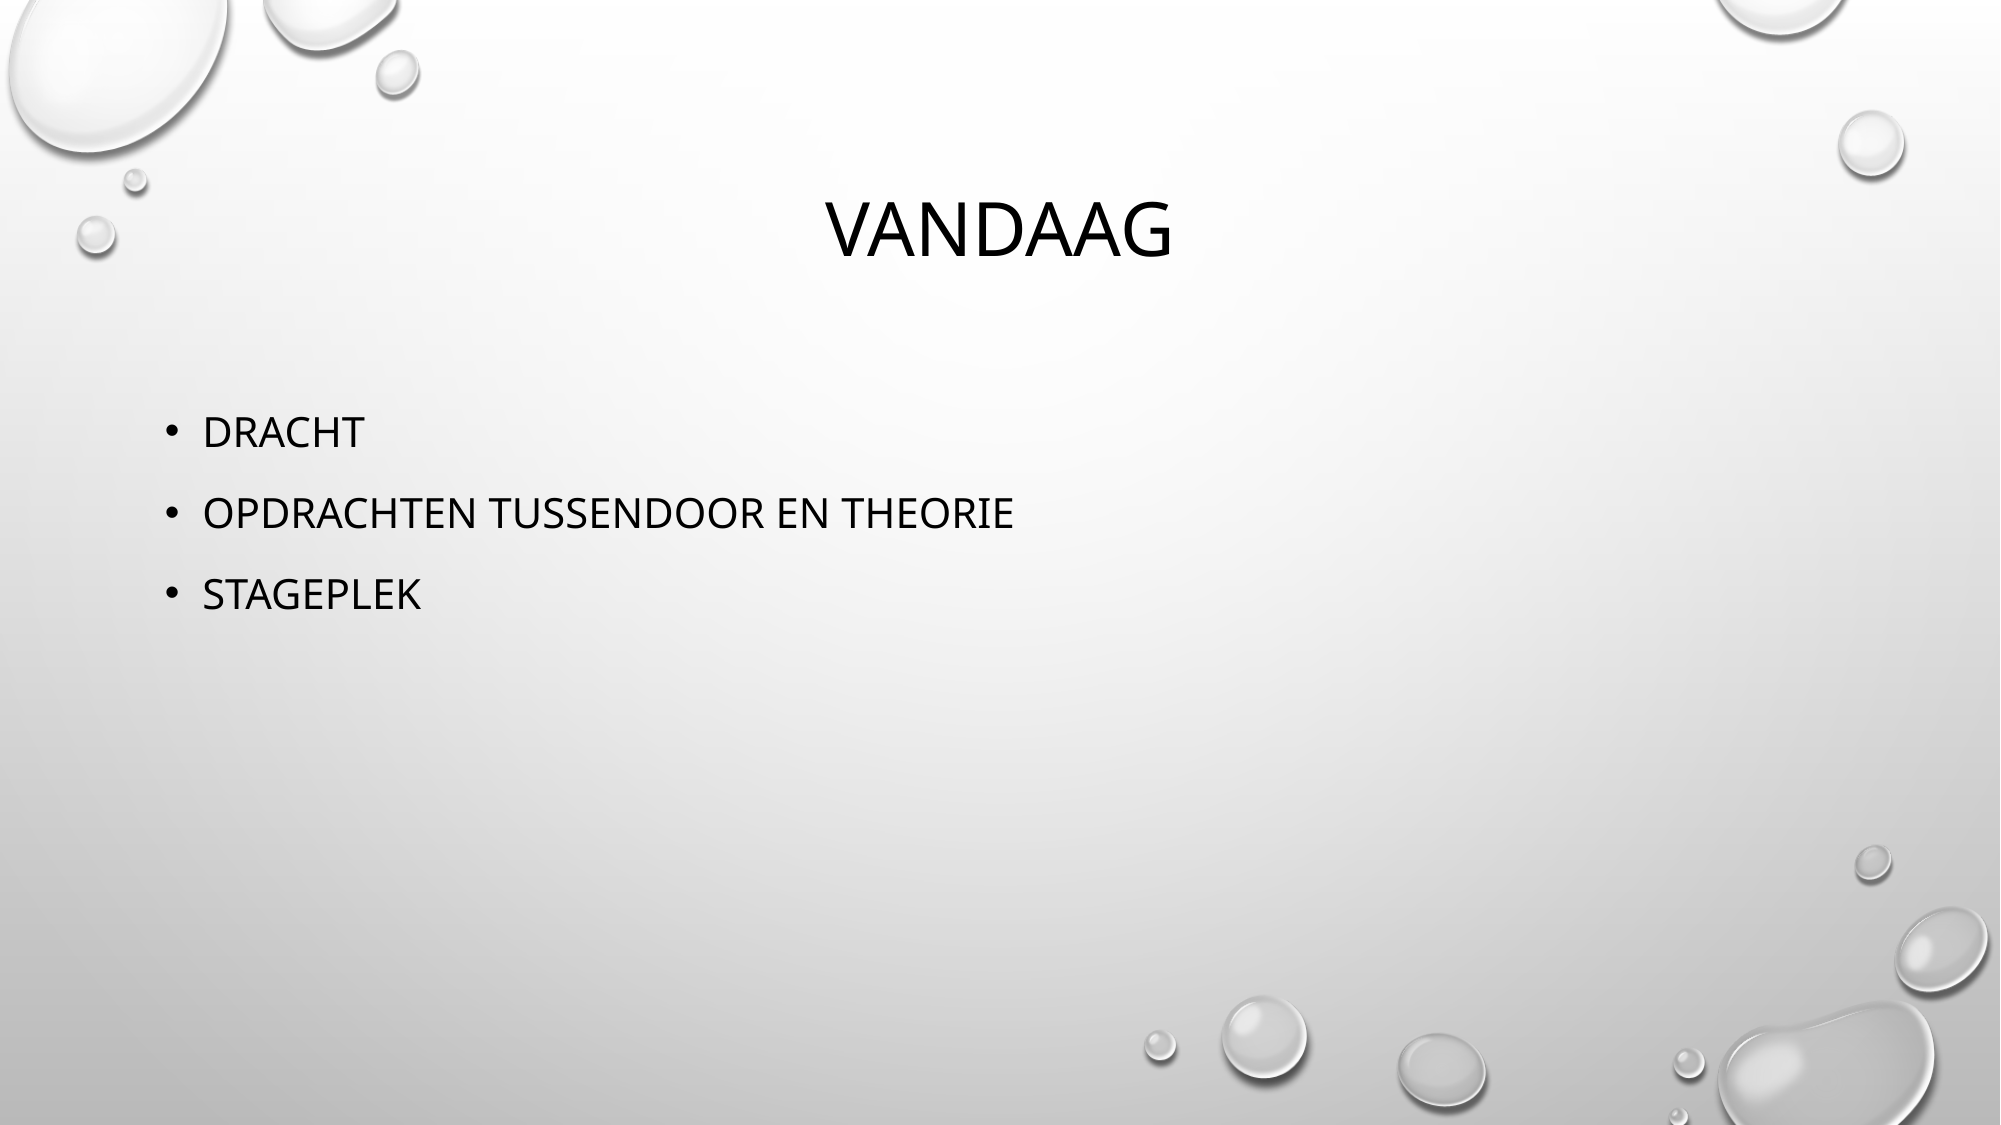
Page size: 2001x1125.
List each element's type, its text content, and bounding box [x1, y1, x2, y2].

list Dracht Opdrachten tussendoor en theorie Stageplek [149, 388, 1850, 950]
picture [0, 0, 2000, 1125]
title vandaag [149, 101, 1851, 364]
